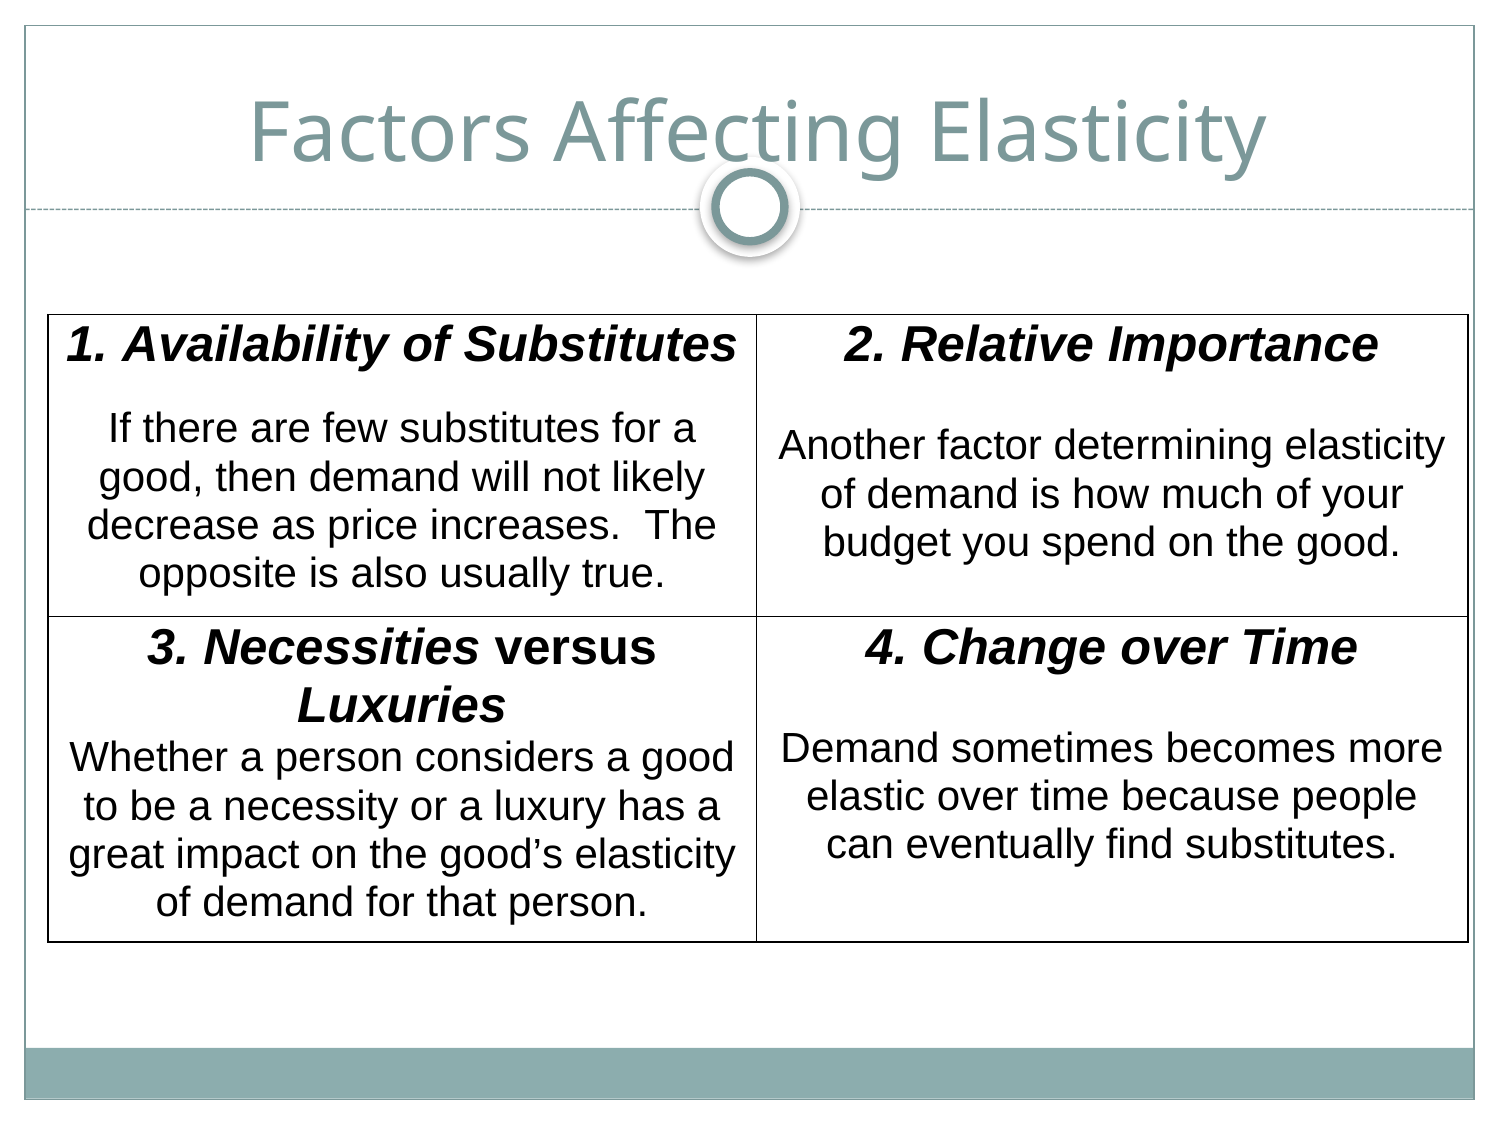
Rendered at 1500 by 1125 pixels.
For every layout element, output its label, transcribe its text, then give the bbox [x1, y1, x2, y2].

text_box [32, 313, 1500, 979]
title Factors Affecting Elasticity [0, 3, 1500, 186]
